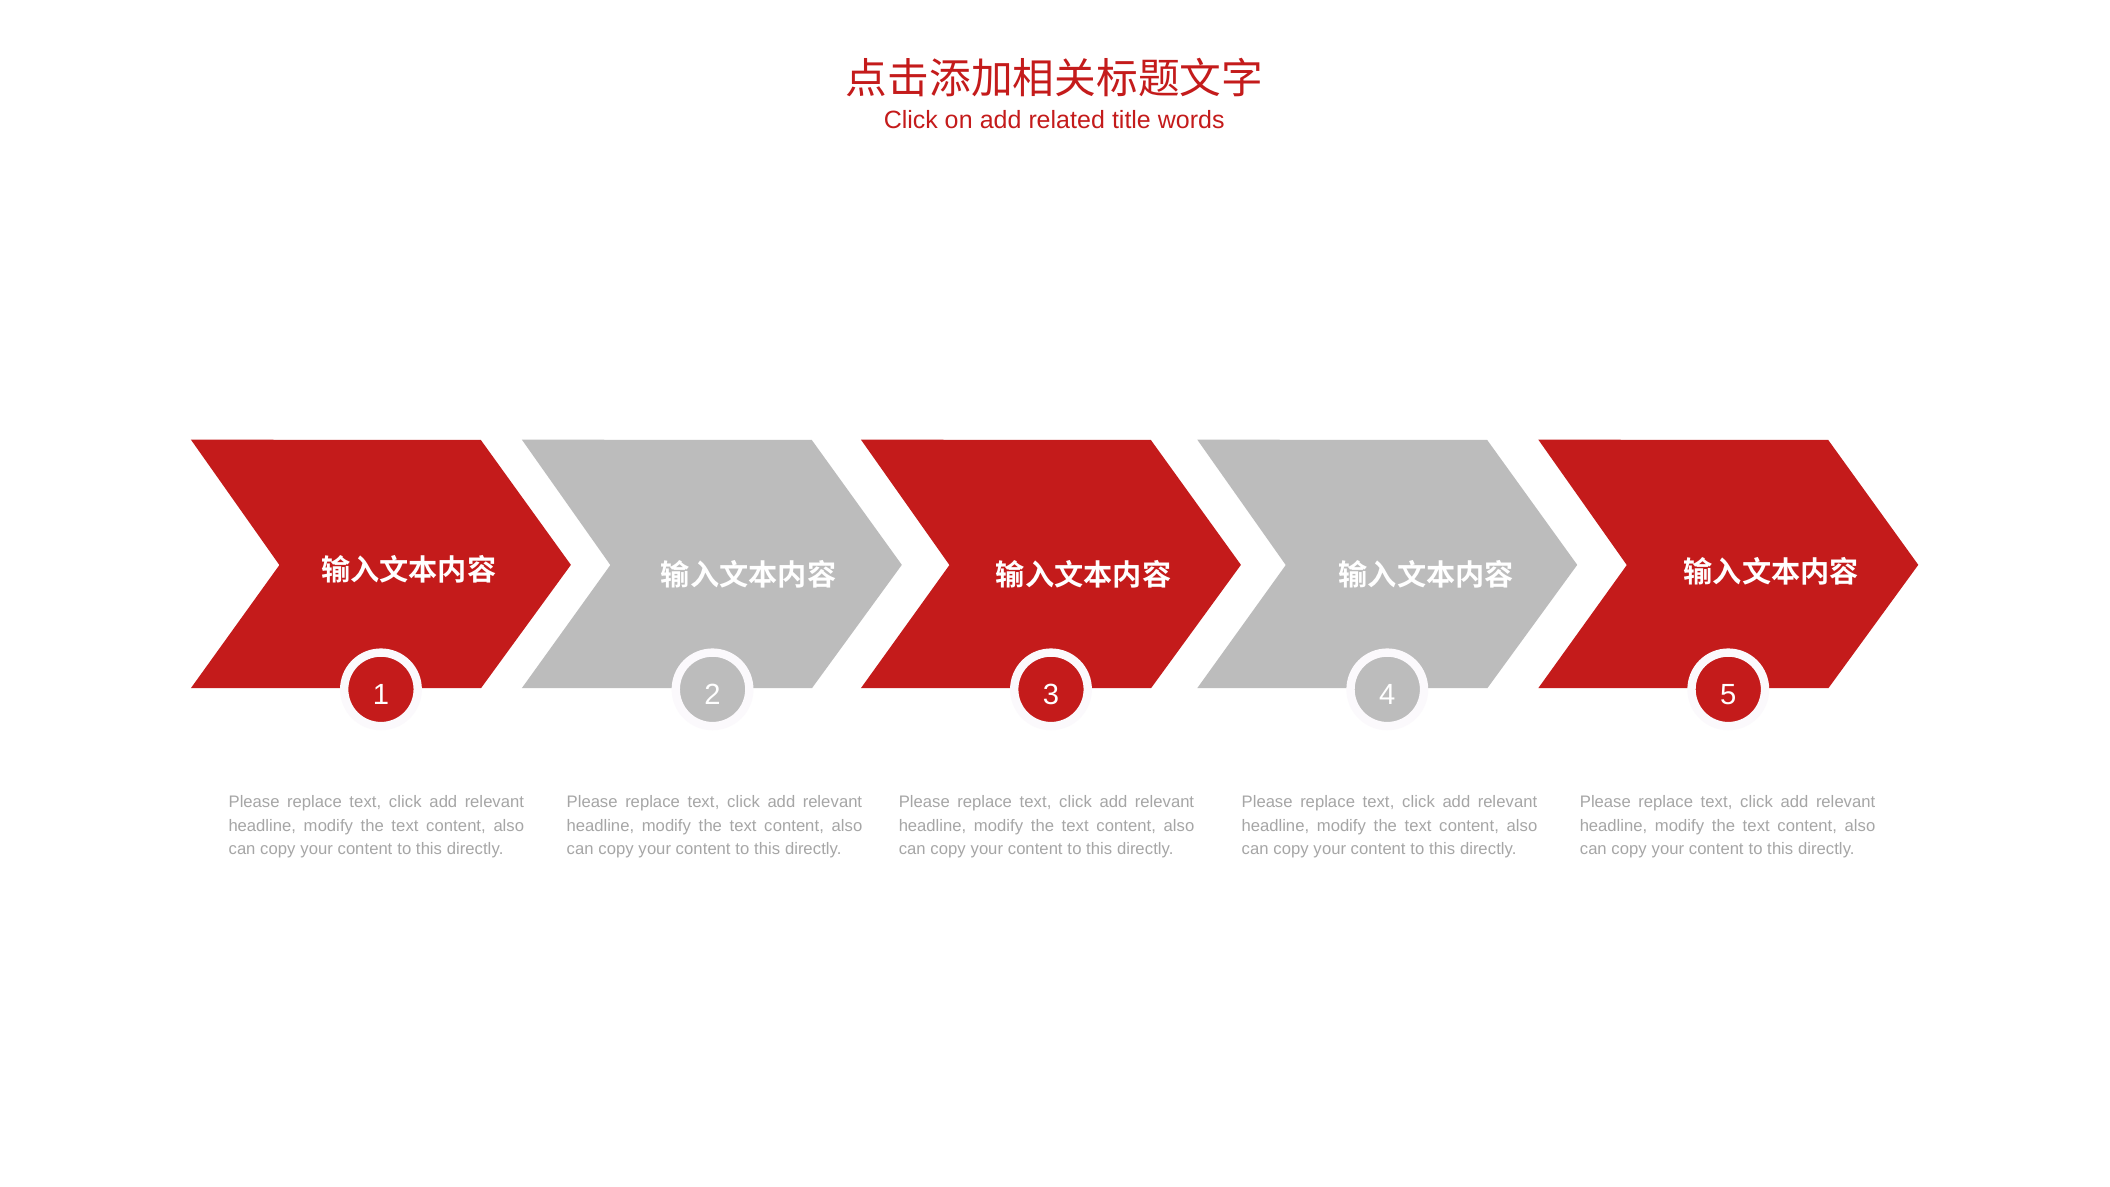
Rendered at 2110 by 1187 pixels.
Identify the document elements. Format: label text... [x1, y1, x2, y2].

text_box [1350, 652, 1425, 727]
text_box Please replace text, click add relevant headline, modify the text content, also can copy your content to this directly. [566, 786, 863, 859]
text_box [675, 652, 750, 727]
text_box Please replace text, click add relevant headline, modify the text content, also can copy your content to this directly. [1579, 786, 1876, 859]
text_box Click on add related title words [864, 95, 1246, 158]
text_box Please replace text, click add relevant headline, modify the text content, also can copy your content to this directly. [1241, 786, 1538, 859]
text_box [521, 439, 860, 689]
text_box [1014, 652, 1088, 727]
text_box Please replace text, click add relevant headline, modify the text content, also can copy your content to this directly. [898, 786, 1195, 859]
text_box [1197, 439, 1538, 689]
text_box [1538, 439, 1919, 689]
text_box Please replace text, click add relevant headline, modify the text content, also can copy your content to this directly. [228, 786, 525, 859]
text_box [344, 652, 418, 727]
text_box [190, 439, 521, 689]
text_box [1691, 652, 1766, 727]
text_box 点击添加相关标题文字 [803, 44, 1307, 107]
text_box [860, 439, 1197, 689]
